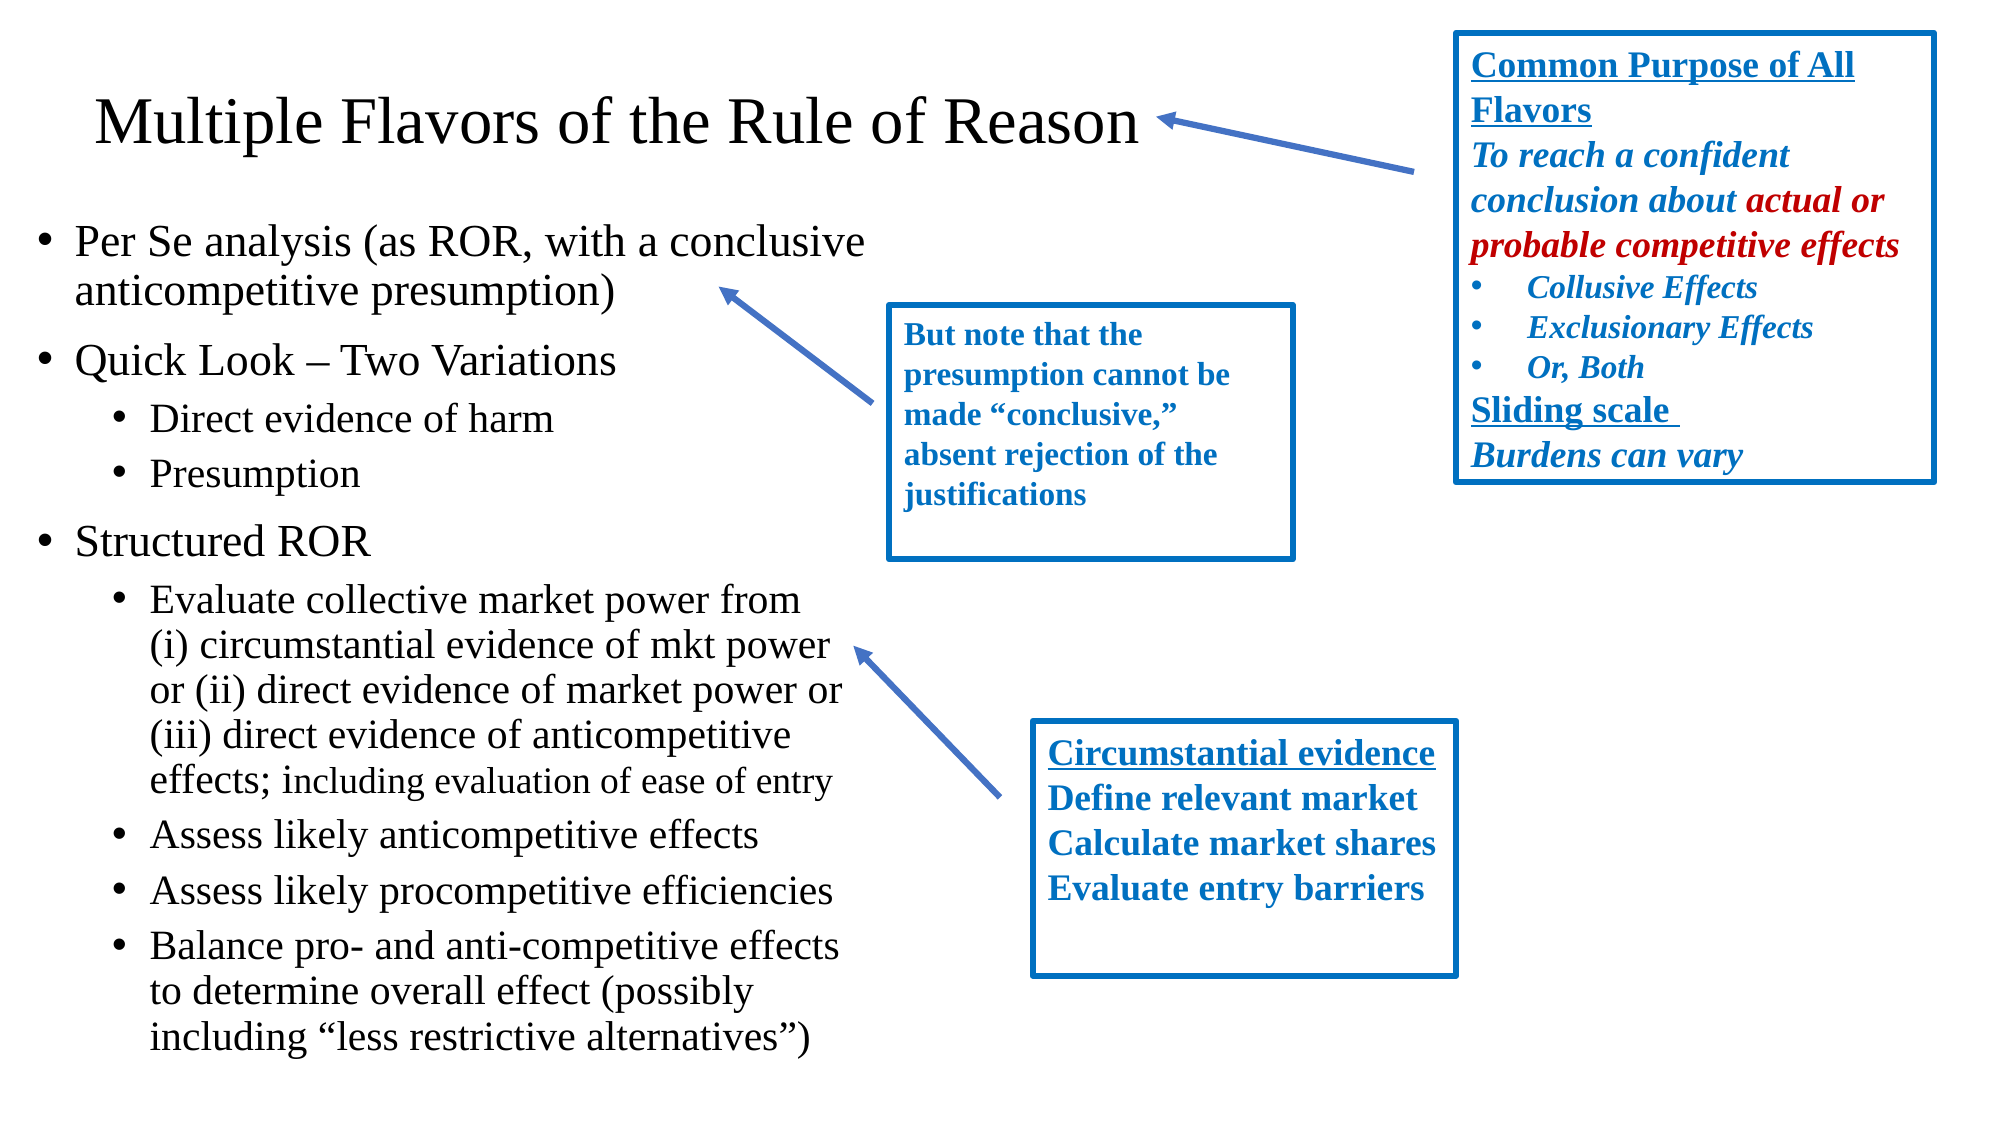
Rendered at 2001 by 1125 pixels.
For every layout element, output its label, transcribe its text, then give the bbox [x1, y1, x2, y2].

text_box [853, 645, 1000, 798]
text_box But note that the presumption cannot be made “conclusive,” absent rejection of the justifications [889, 304, 1293, 560]
text_box Circumstantial evidence Define relevant market Calculate market shares Evaluate entry barriers [1032, 721, 1457, 976]
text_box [718, 286, 873, 404]
text_box Common Purpose of All Flavors To reach a confident conclusion about actual or probable competitive effects Collusive Effects Exclusionary Effects Or, Both Sliding scale Burdens can vary [1456, 32, 1934, 483]
title Multiple Flavors of the Rule of Reason [79, 13, 1805, 231]
list Per Se analysis (as ROR, with a conclusive anticompetitive presumption) Quick Look – Two Variations Direct evidence of harm Presumption Structured ROR Evaluate collective market power from (i) circumstantial evidence of mkt power or (ii) direct evidence of market power or (iii) direct evidence of anticompetitive effects; including evaluation of ease of entry Assess likely anticompetitive effects Assess likely procompetitive efficiencies Balance pro- and anti-competitive effects to determine overall effect (possibly including “less restrictive alternatives”) [22, 208, 890, 1112]
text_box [1156, 116, 1414, 172]
